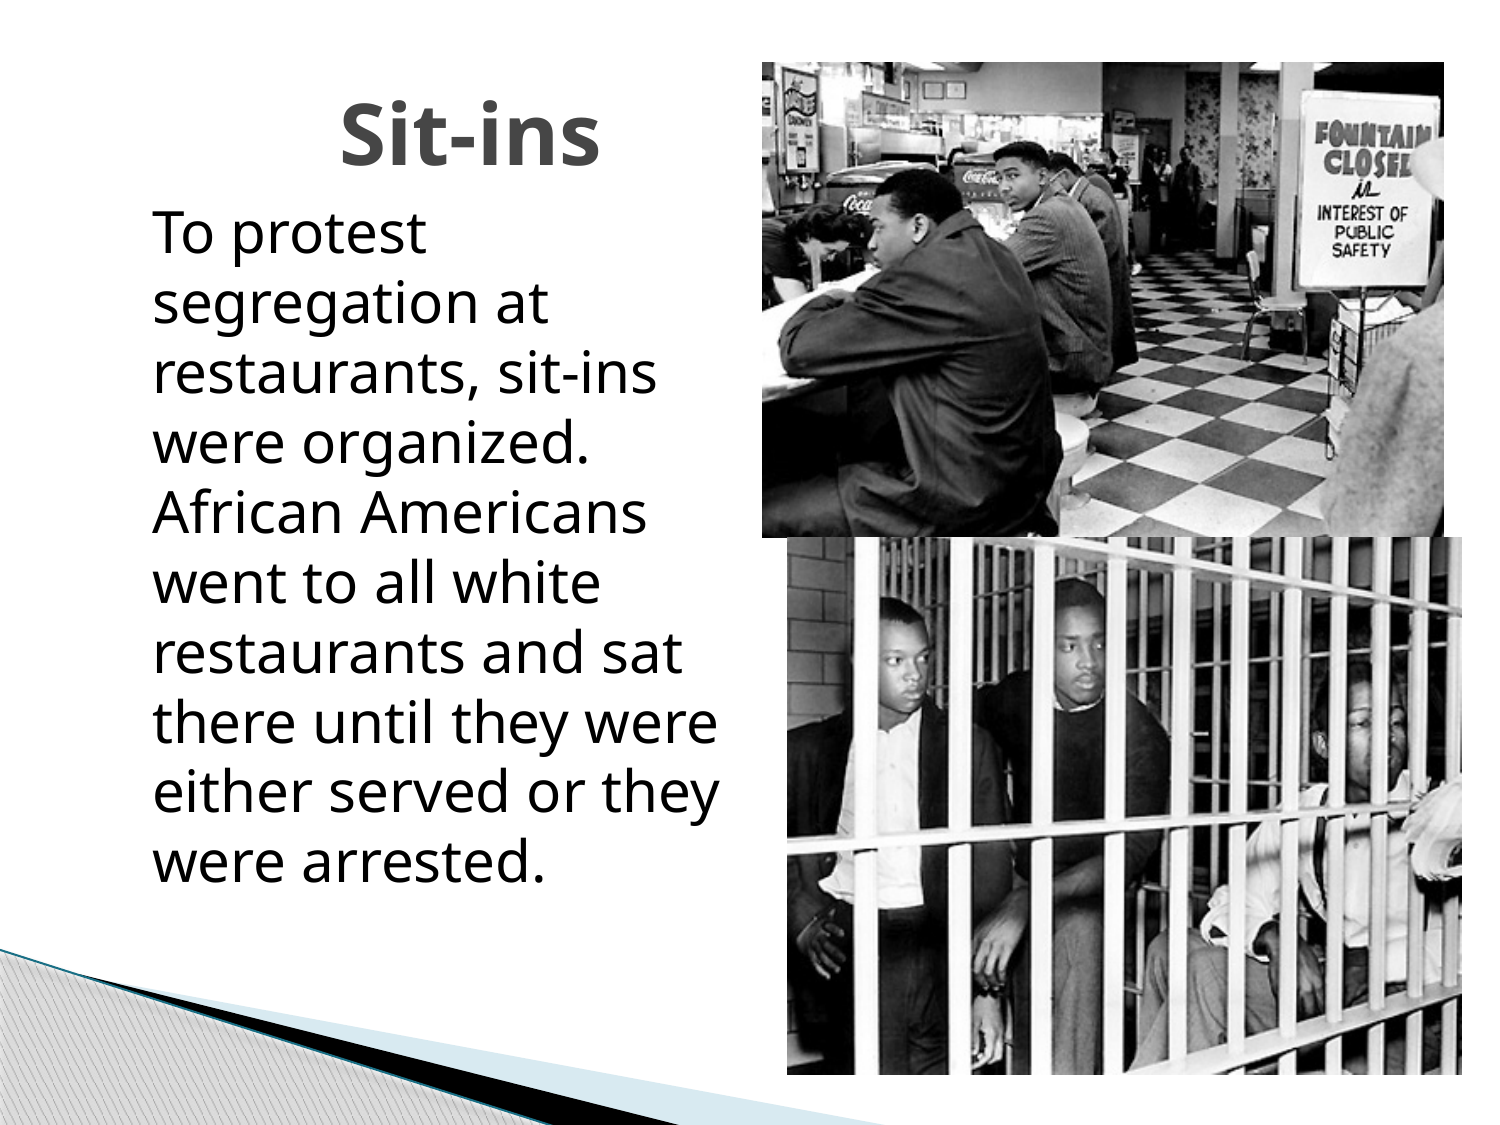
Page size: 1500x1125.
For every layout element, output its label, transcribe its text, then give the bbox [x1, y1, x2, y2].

title Sit-ins [324, 37, 1500, 225]
picture [762, 62, 1462, 1076]
text_box To protest segregation at restaurants, sit-ins were organized. African Americans went to all white restaurants and sat there until they were either served or they were arrested. [137, 187, 750, 902]
